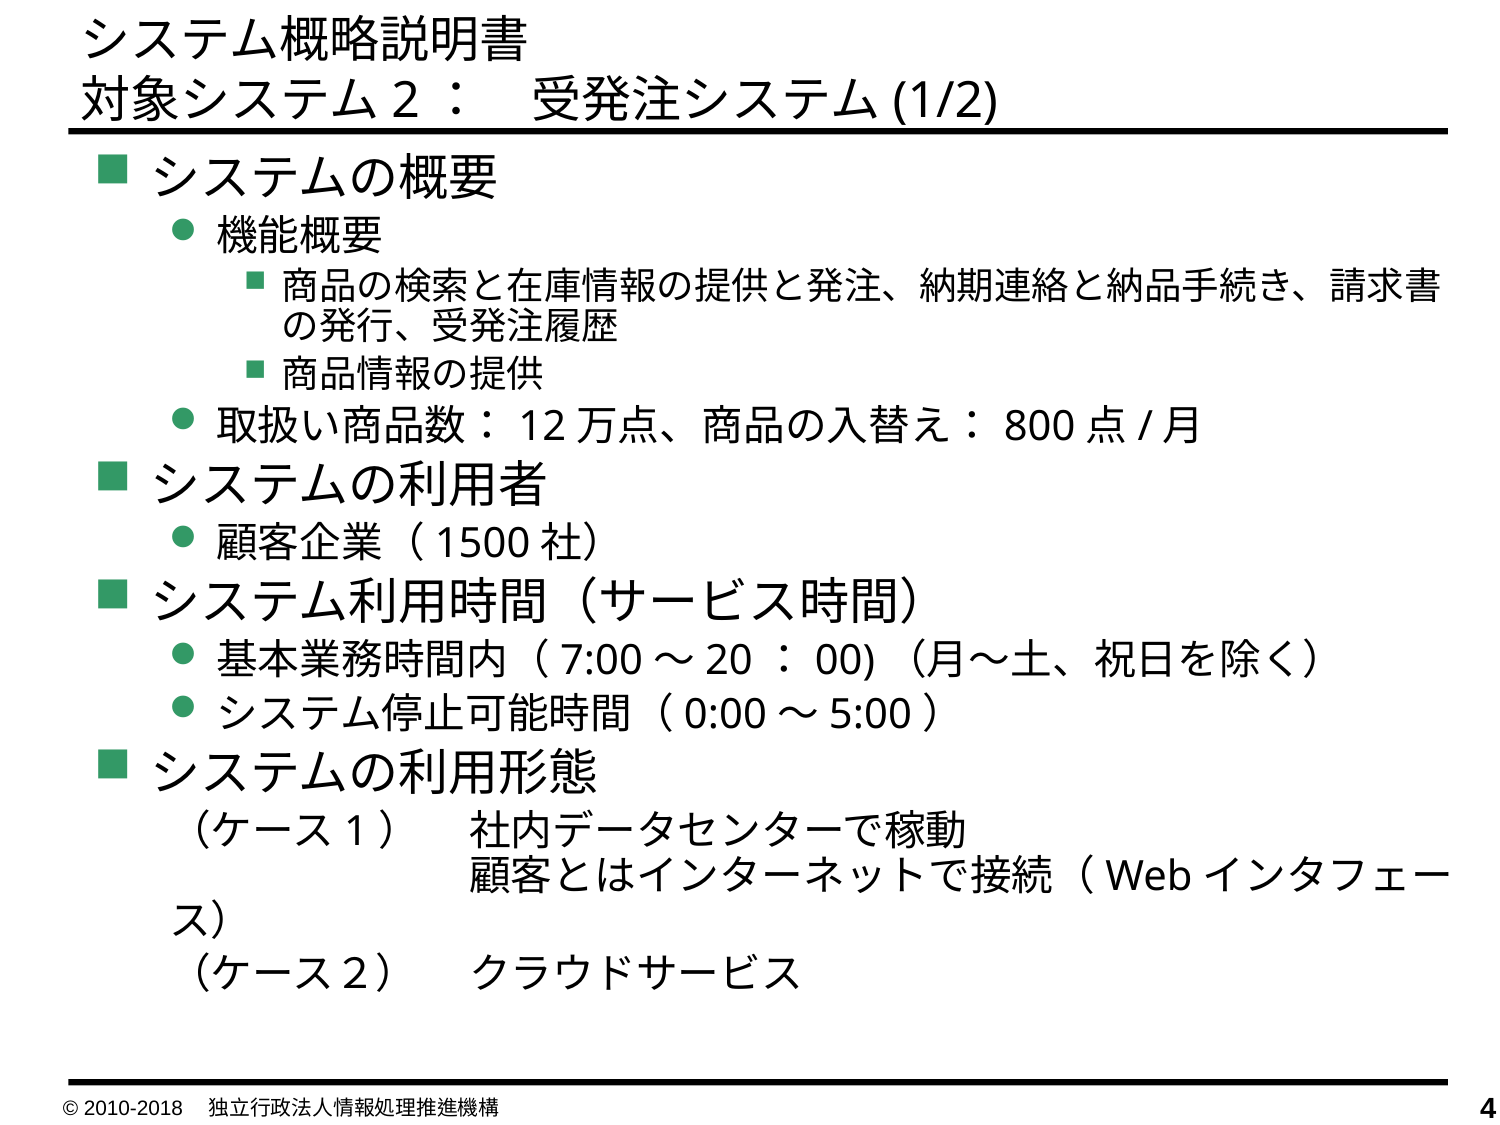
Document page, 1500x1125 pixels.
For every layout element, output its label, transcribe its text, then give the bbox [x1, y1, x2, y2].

text_box © 2010-2018 独立行政法人情報処理推進機構 [48, 1086, 514, 1125]
text_box システムの概要 機能概要 商品の検索と在庫情報の提供と発注、納期連絡と納品手続き、請求書の発行、受発注履歴 商品情報の提供 取扱い商品数：12万点、商品の入替え：800点/月 システムの利用者 顧客企業（1500社） システム利用時間（サービス時間） 基本業務時間内（7:00～20：00)（月～土、祝日を除く） システム停止可能時間（0:00～5:00） システムの利用形態 （ケース1） 社内データセンターで稼動 顧客とはインターネットで接続（Webインタフェース） （ケース２） クラウドサービス [79, 144, 1480, 1063]
text_box システム概略説明書 対象システム2： 受発注システム(1/2) [66, 0, 1374, 135]
